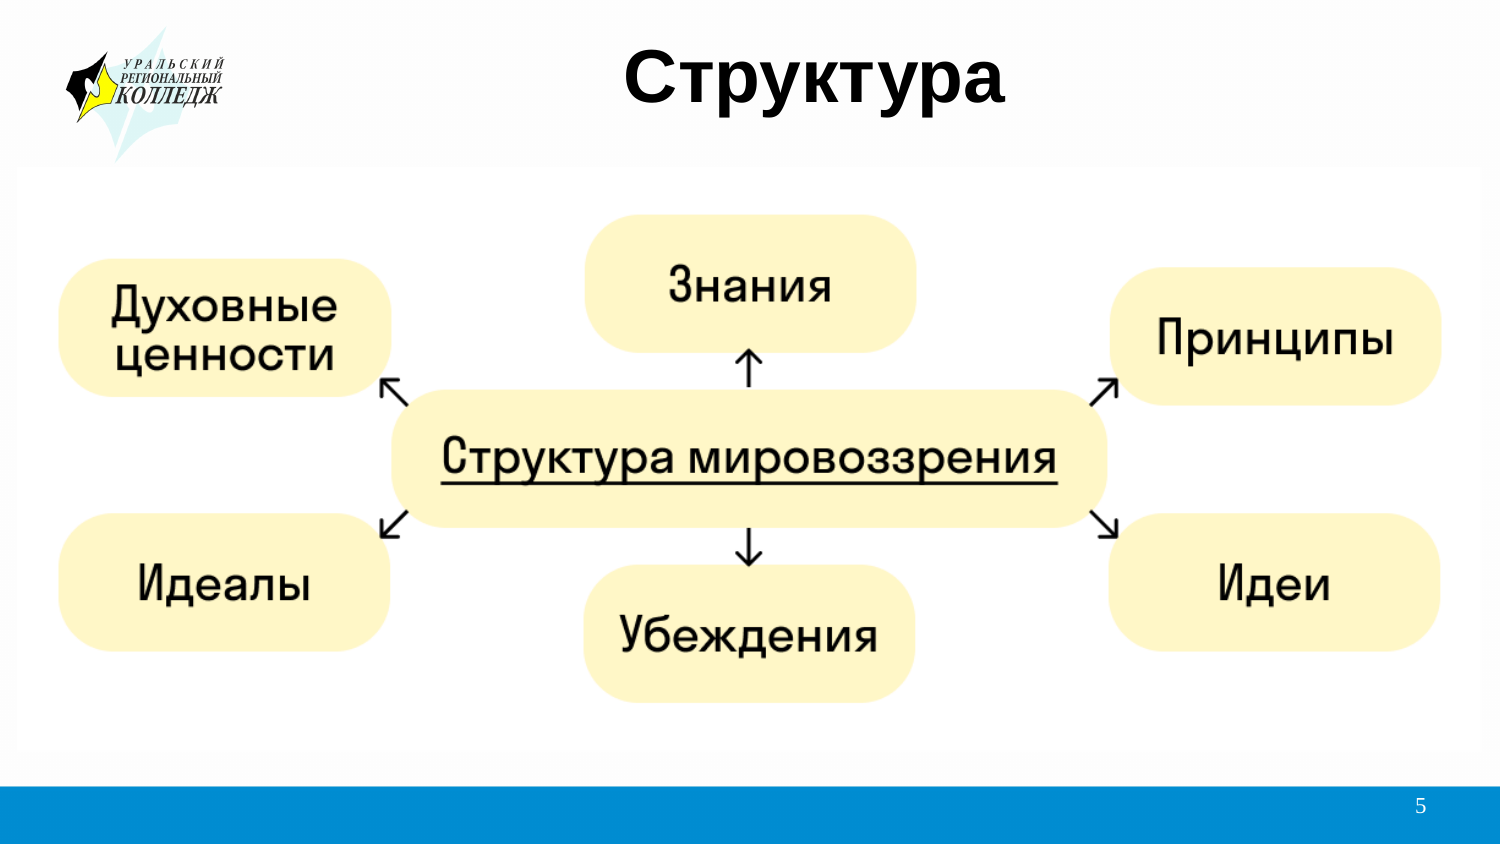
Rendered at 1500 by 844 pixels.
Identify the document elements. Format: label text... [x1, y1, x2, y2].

text_box Структура [277, 19, 1353, 125]
slide_number 5 [1059, 782, 1439, 827]
picture [0, 0, 1500, 786]
